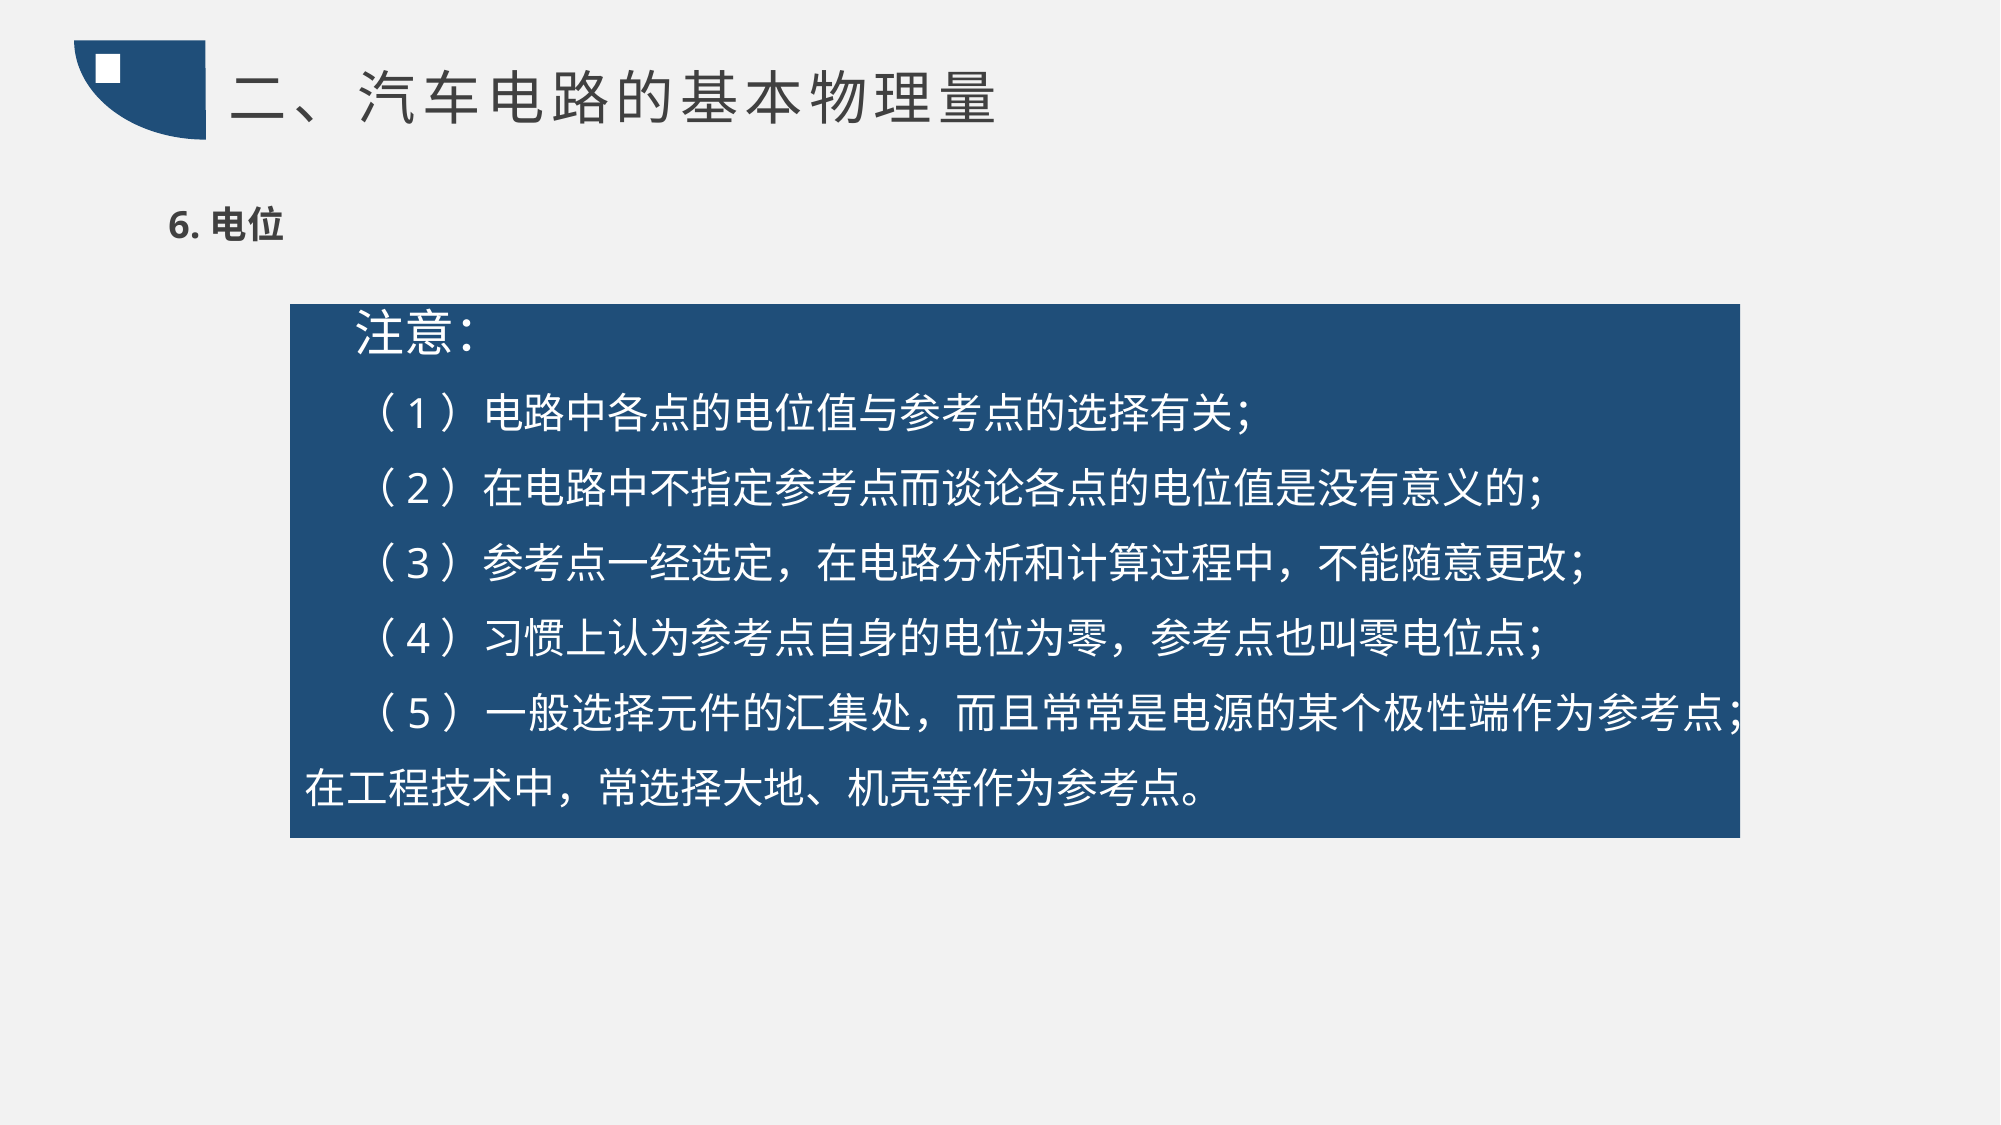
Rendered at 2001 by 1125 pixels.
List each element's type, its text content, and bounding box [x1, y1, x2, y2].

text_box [74, 0, 1070, 140]
text_box 6.电位 [153, 171, 1921, 254]
text_box 注意： （1）电路中各点的电位值与参考点的选择有关； （2）在电路中不指定参考点而谈论各点的电位值是没有意义的； （3）参考点一经选定，在电路分析和计算过程中，不能随意更改； （4）习惯上认为参考点自身的电位为零，参考点也叫零电位点； （5）一般选择元件的汇集处，而且常常是电源的某个极性端作为参考点；在工程技术中，常选择大地、机壳等作为参考点。 [290, 304, 1741, 838]
